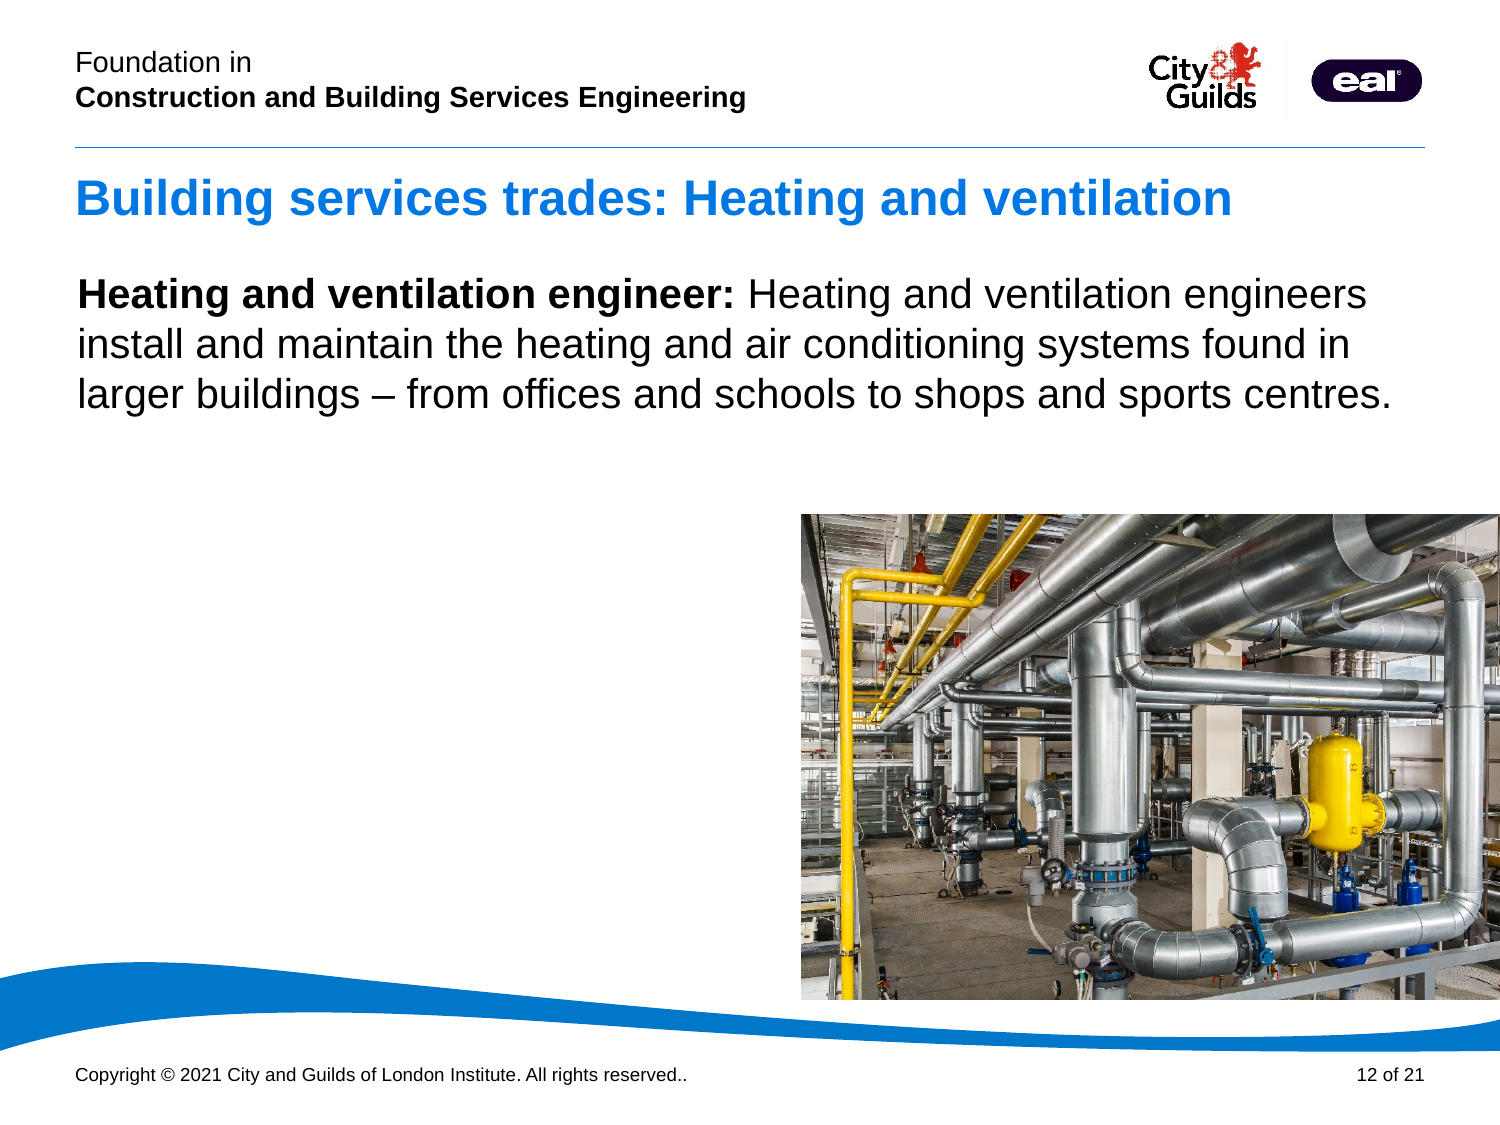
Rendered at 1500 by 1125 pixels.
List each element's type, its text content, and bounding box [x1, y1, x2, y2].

picture [1149, 38, 1422, 121]
list Heating and ventilation engineer: Heating and ventilation engineers install and maintain the heating and air conditioning systems found in larger buildings – from offices and schools to shops and sports centres. [77, 266, 1428, 965]
picture [800, 514, 1500, 1000]
title Building services trades: Heating and ventilation [74, 165, 1426, 229]
